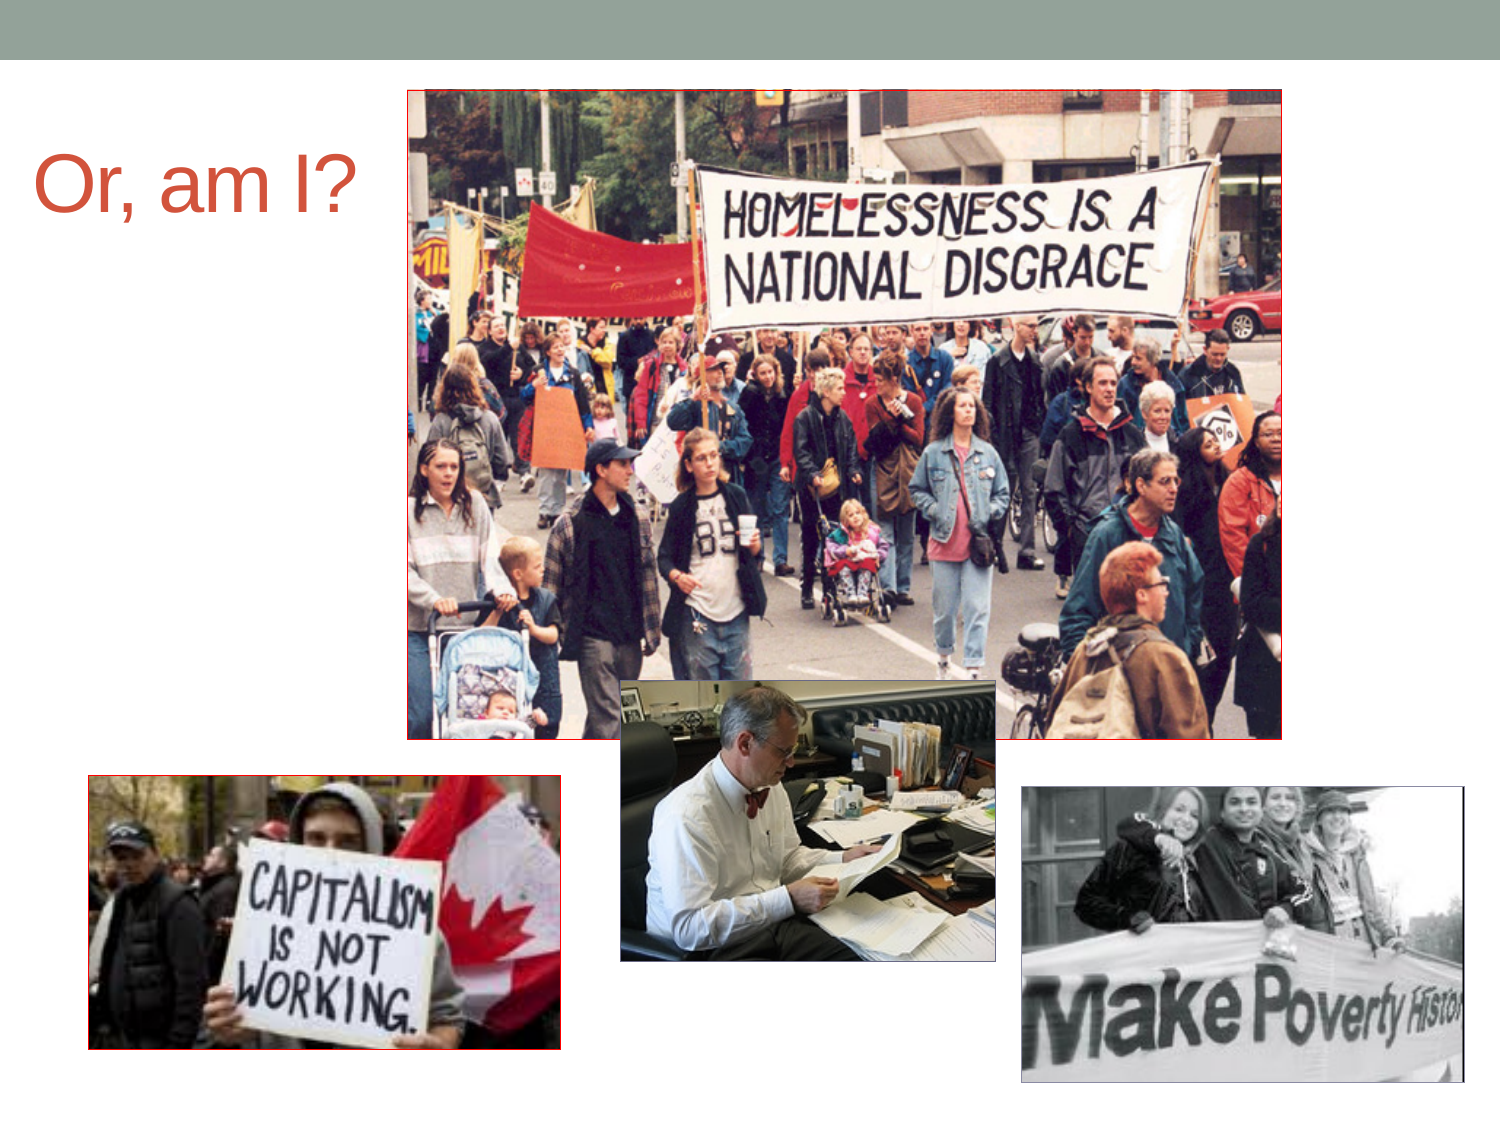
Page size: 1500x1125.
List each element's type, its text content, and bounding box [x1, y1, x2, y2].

picture [88, 774, 562, 1051]
picture [407, 89, 1282, 963]
title Or, am I? [17, 42, 410, 324]
picture [1021, 786, 1465, 1083]
